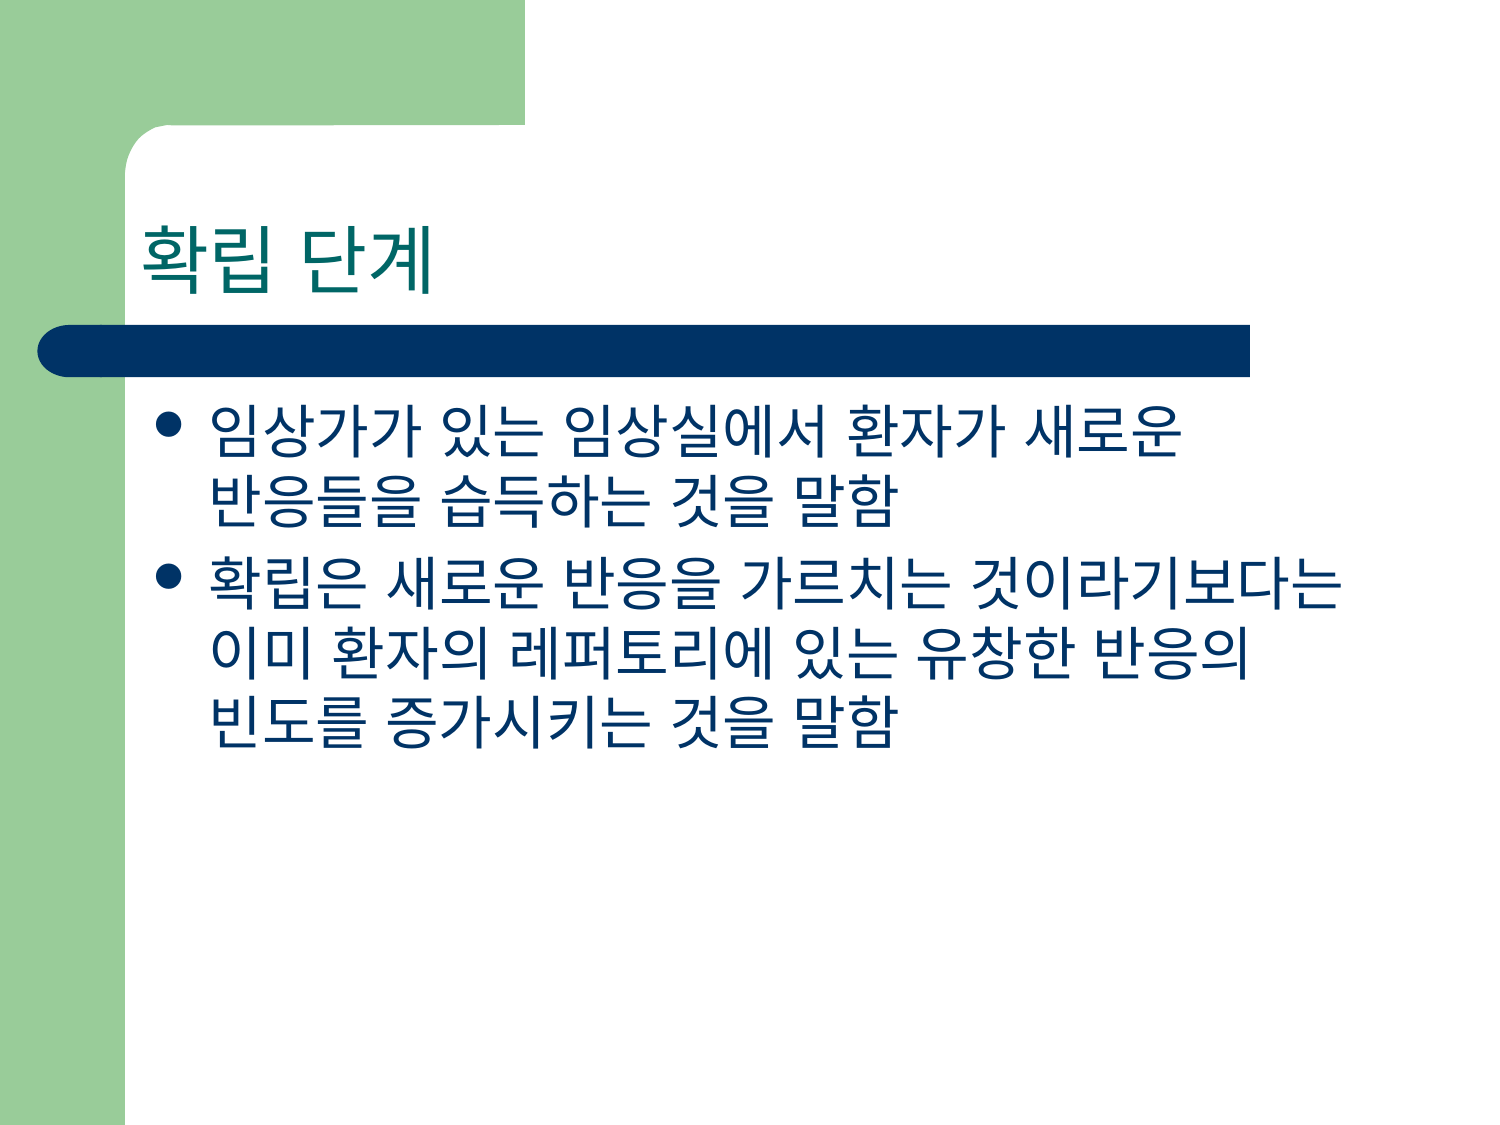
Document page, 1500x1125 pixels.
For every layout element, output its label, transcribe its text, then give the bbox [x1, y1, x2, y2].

list 임상가가 있는 임상실에서 환자가 새로운 반응들을 습득하는 것을 말함 확립은 새로운 반응을 가르치는 것이라기보다는 이미 환자의 레퍼토리에 있는 유창한 반응의 빈도를 증가시키는 것을 말함 [137, 387, 1400, 999]
title 확립 단계 [124, 124, 1426, 313]
